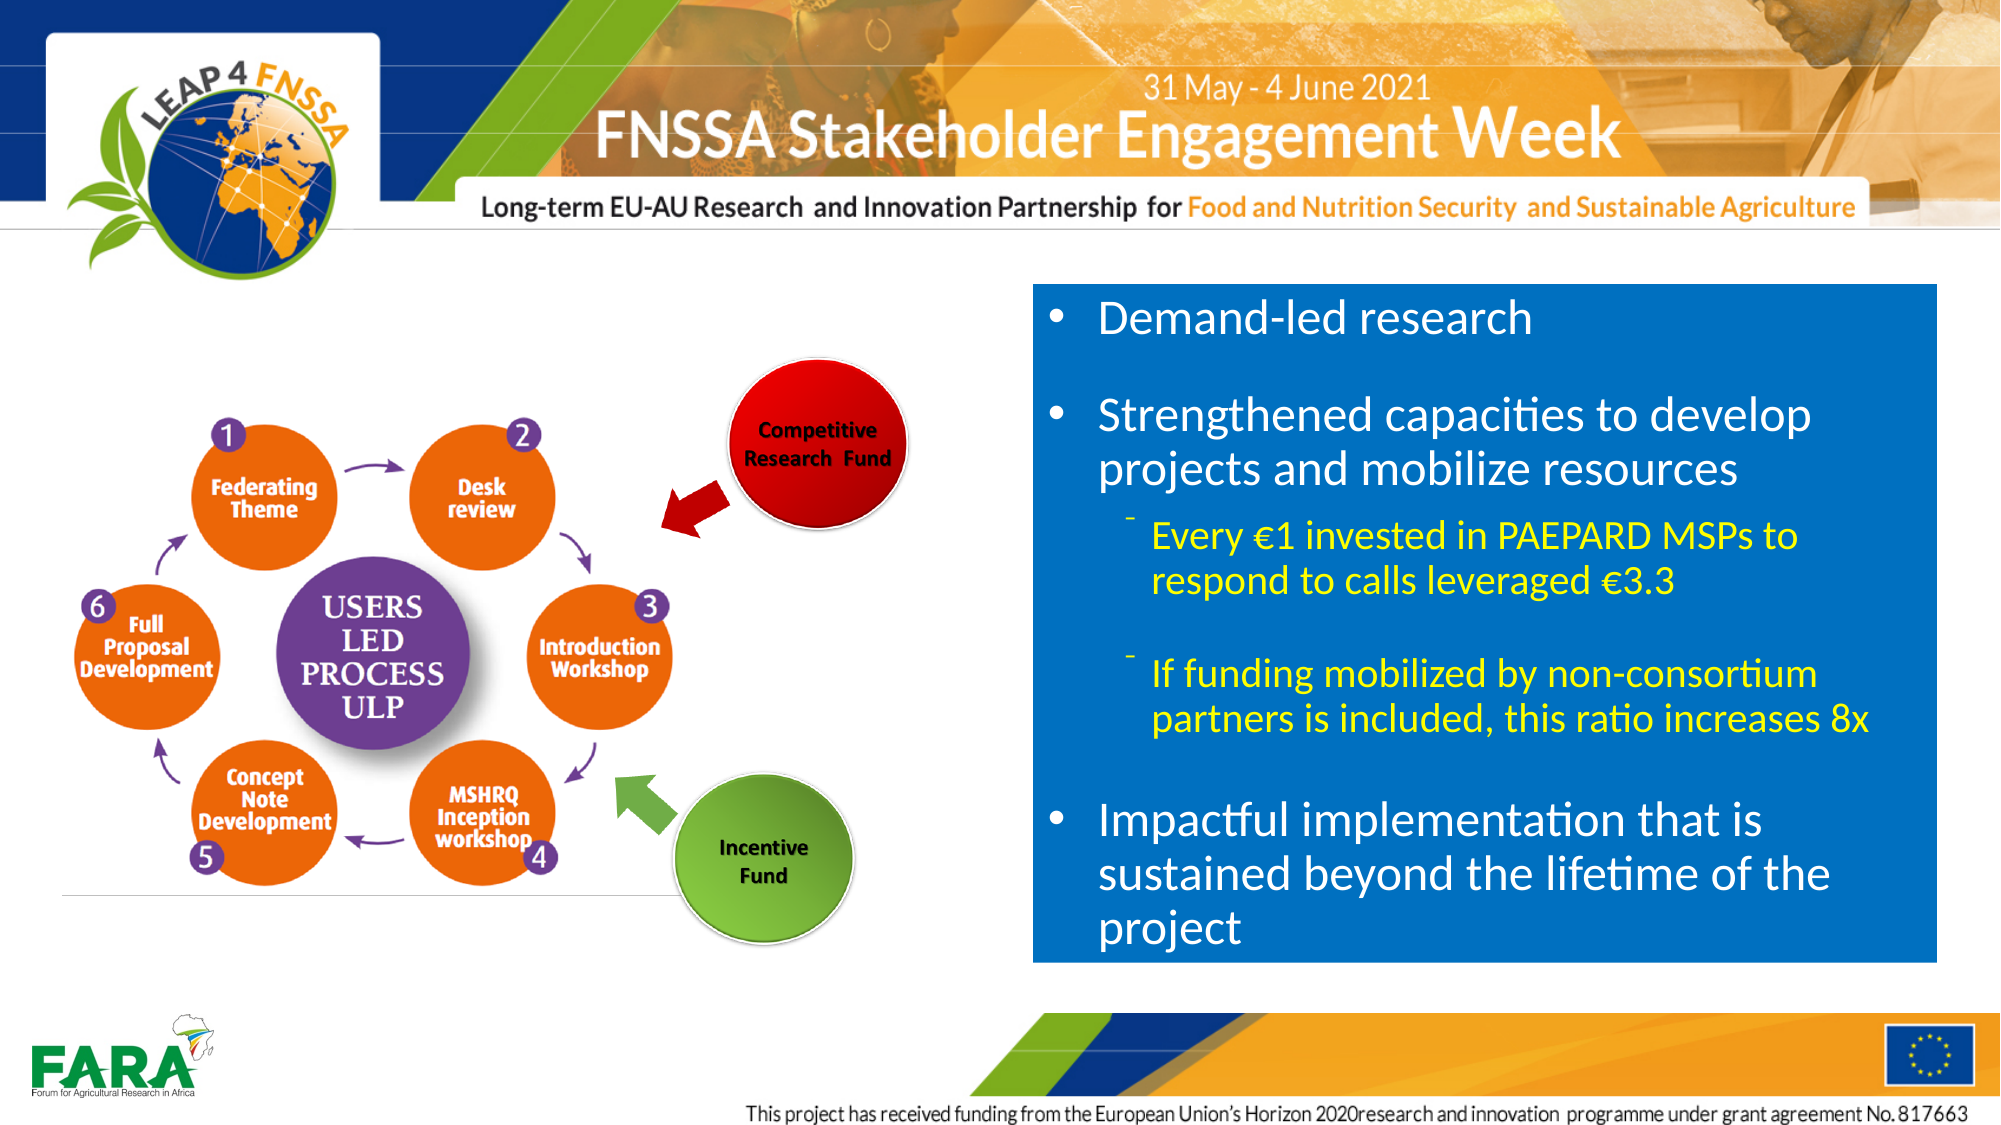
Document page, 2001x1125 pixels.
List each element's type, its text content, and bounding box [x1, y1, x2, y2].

text_box Demand-led research Strengthened capacities to develop projects and mobilize resources Every €1 invested in PAEPARD MSPs to respond to calls leveraged €3.3 If funding mobilized by non-consortium partners is included, this ratio increases 8x Impactful implementation that is sustained beyond the lifetime of the project [1033, 284, 1937, 963]
picture [62, 352, 914, 951]
picture [0, 1013, 2000, 1125]
picture [0, 0, 2000, 333]
